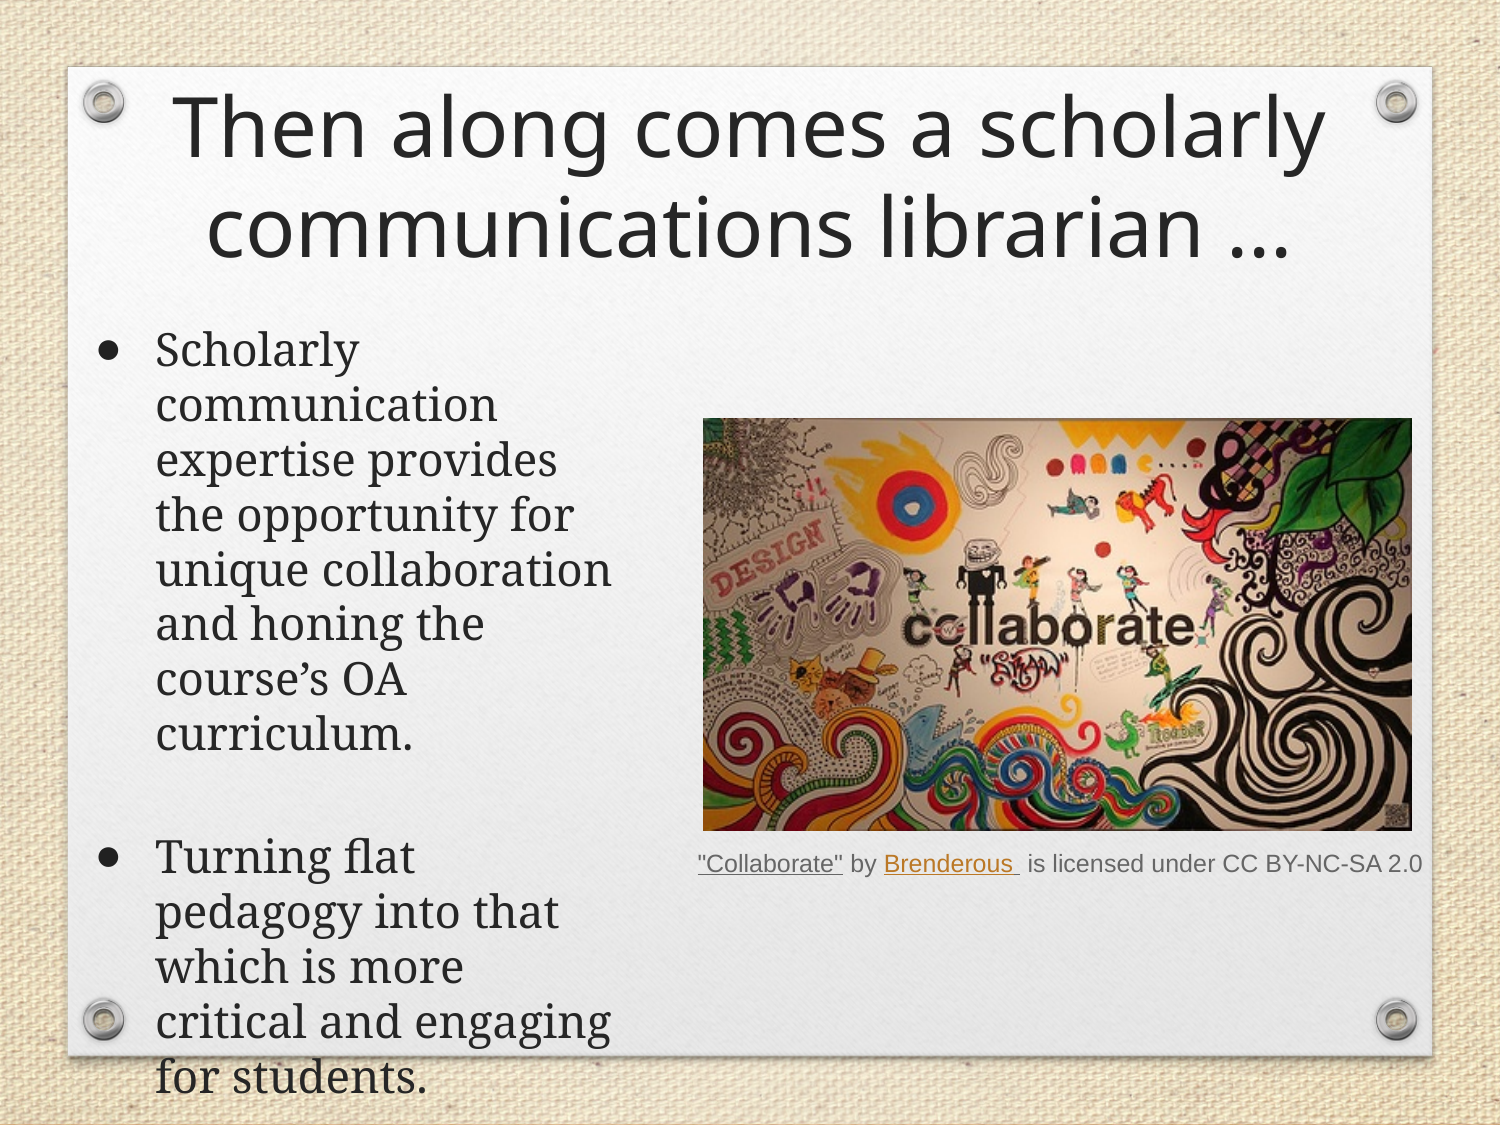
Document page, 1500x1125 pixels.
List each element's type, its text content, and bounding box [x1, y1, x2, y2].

picture [0, 0, 1500, 1125]
text_box "Collaborate" by Brenderous is licensed under CC BY-NC-SA 2.0 [682, 832, 1456, 871]
list Scholarly communication expertise provides the opportunity for unique collaboration and honing the course’s OA curriculum. Turning flat pedagogy into that which is more critical and engaging for students. [65, 305, 637, 1010]
title Then along comes a scholarly communications librarian ... [75, 102, 1425, 290]
